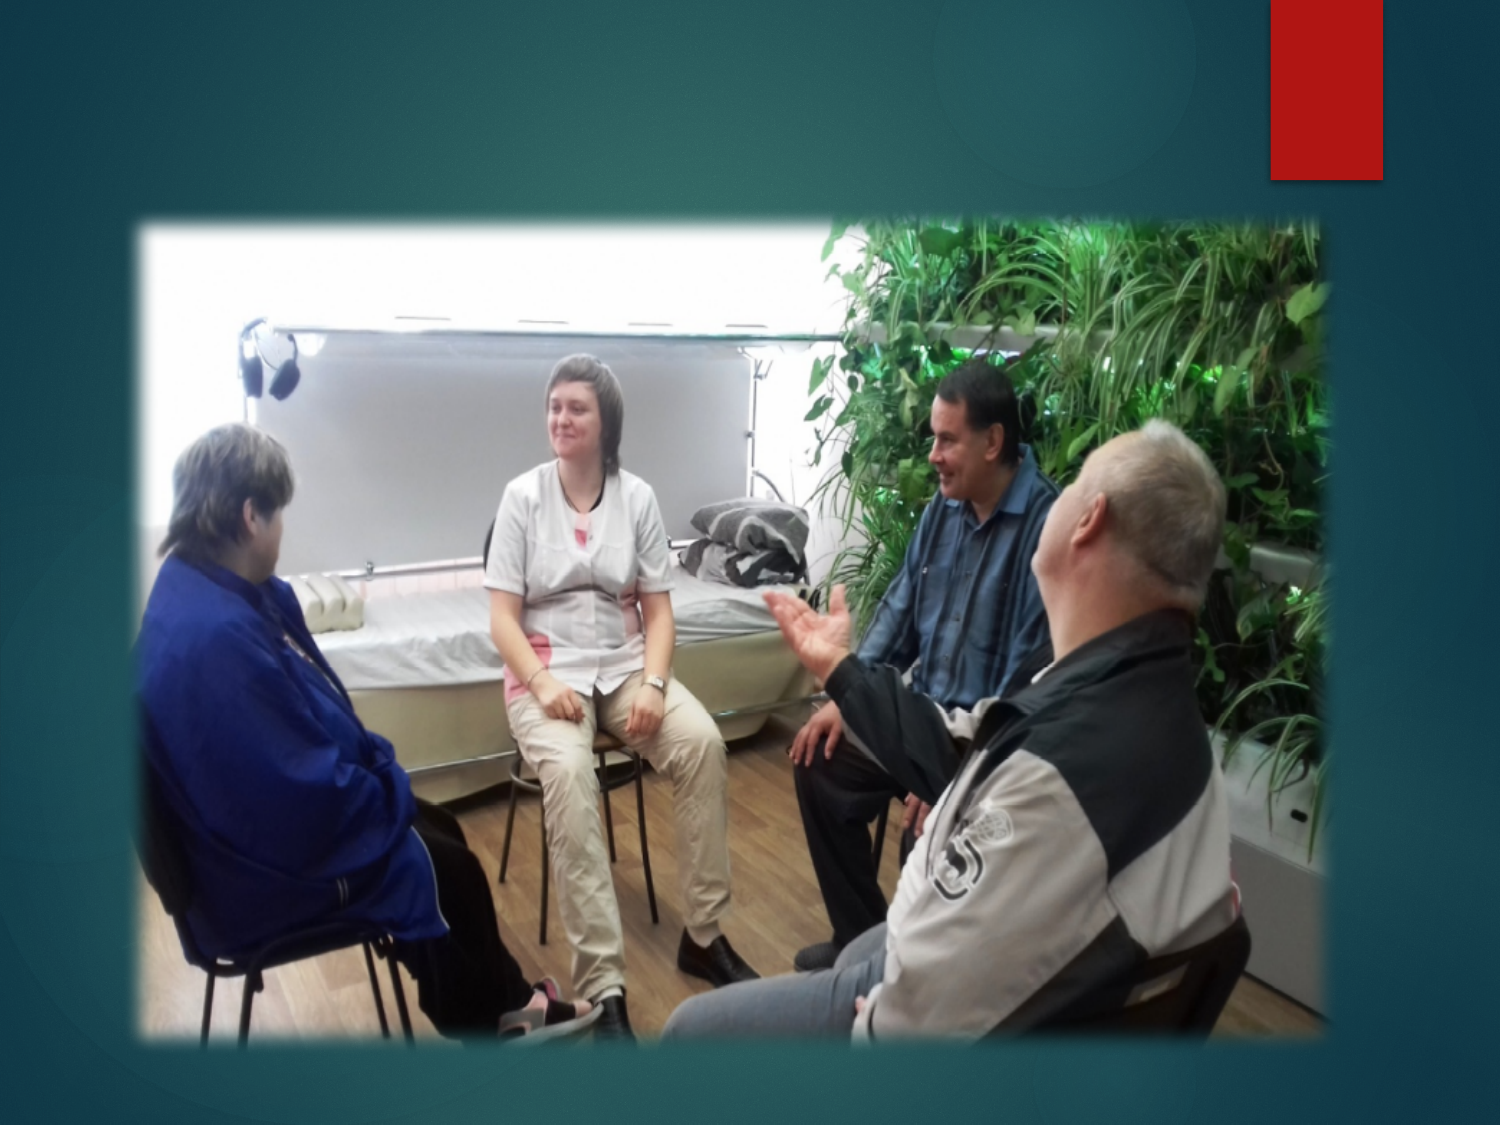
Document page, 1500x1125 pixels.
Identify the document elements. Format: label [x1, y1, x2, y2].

picture [123, 207, 1341, 1055]
text_box [35, 23, 1266, 130]
